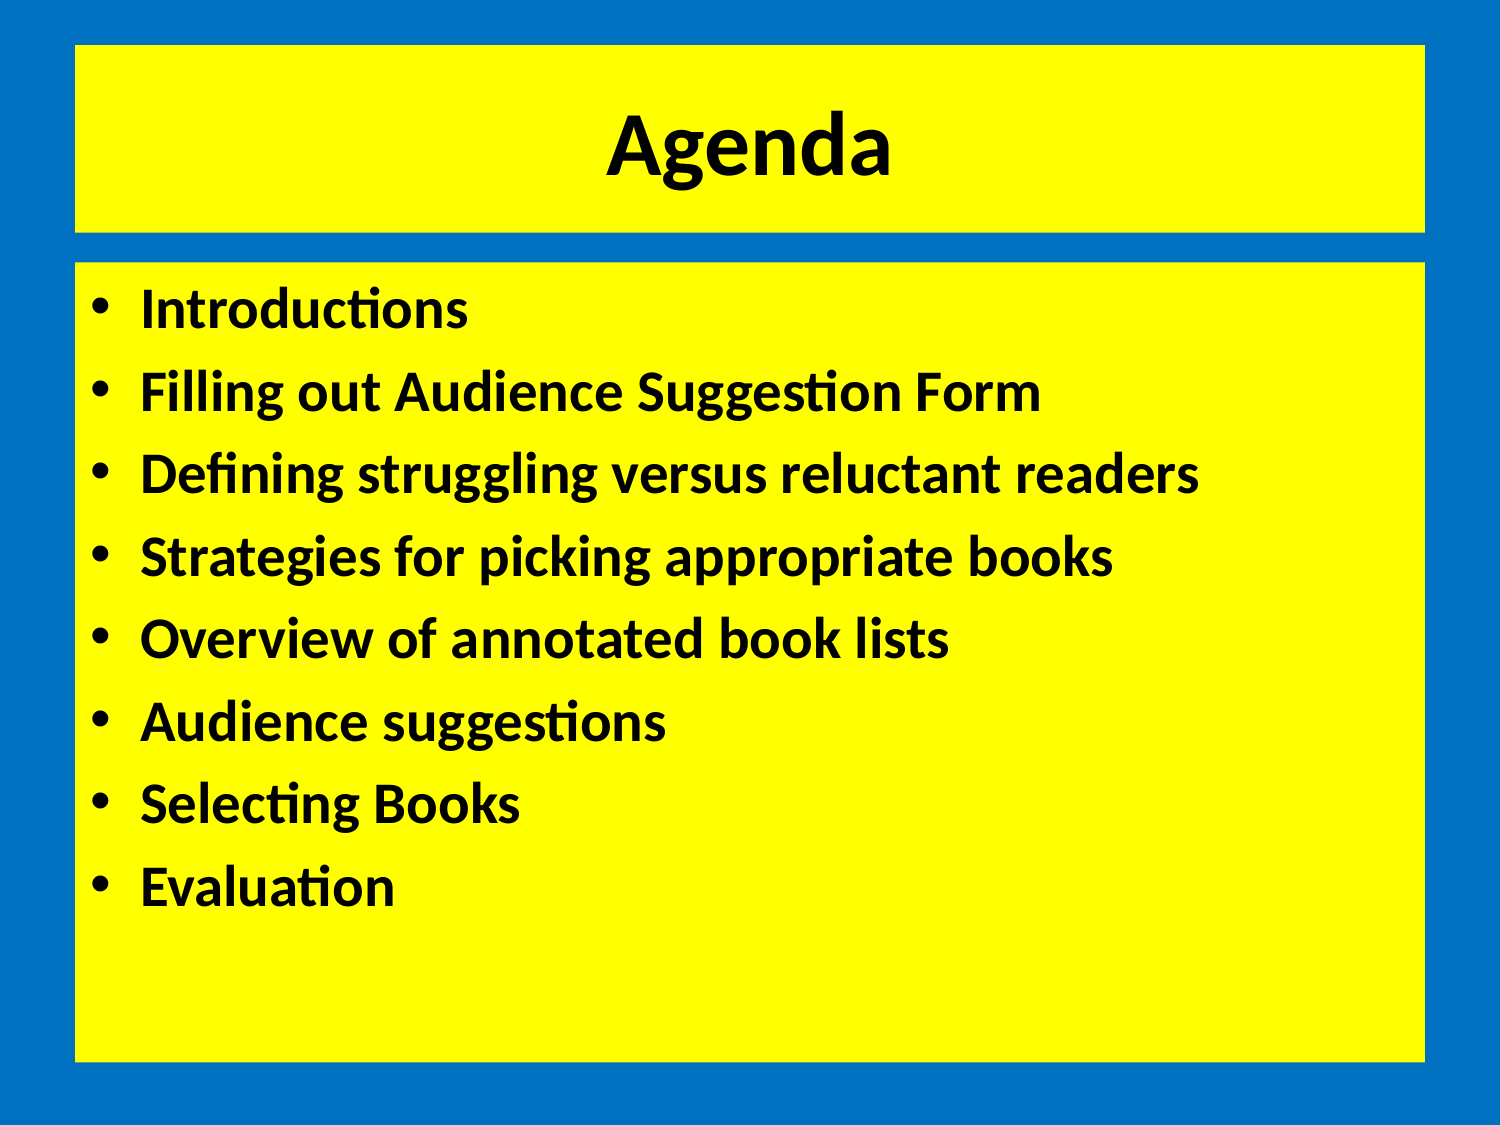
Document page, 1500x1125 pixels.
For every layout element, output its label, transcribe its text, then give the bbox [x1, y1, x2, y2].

title Agenda [75, 45, 1425, 233]
list Introductions Filling out Audience Suggestion Form Defining struggling versus reluctant readers Strategies for picking appropriate books Overview of annotated book lists Audience suggestions Selecting Books Evaluation [75, 262, 1425, 1063]
